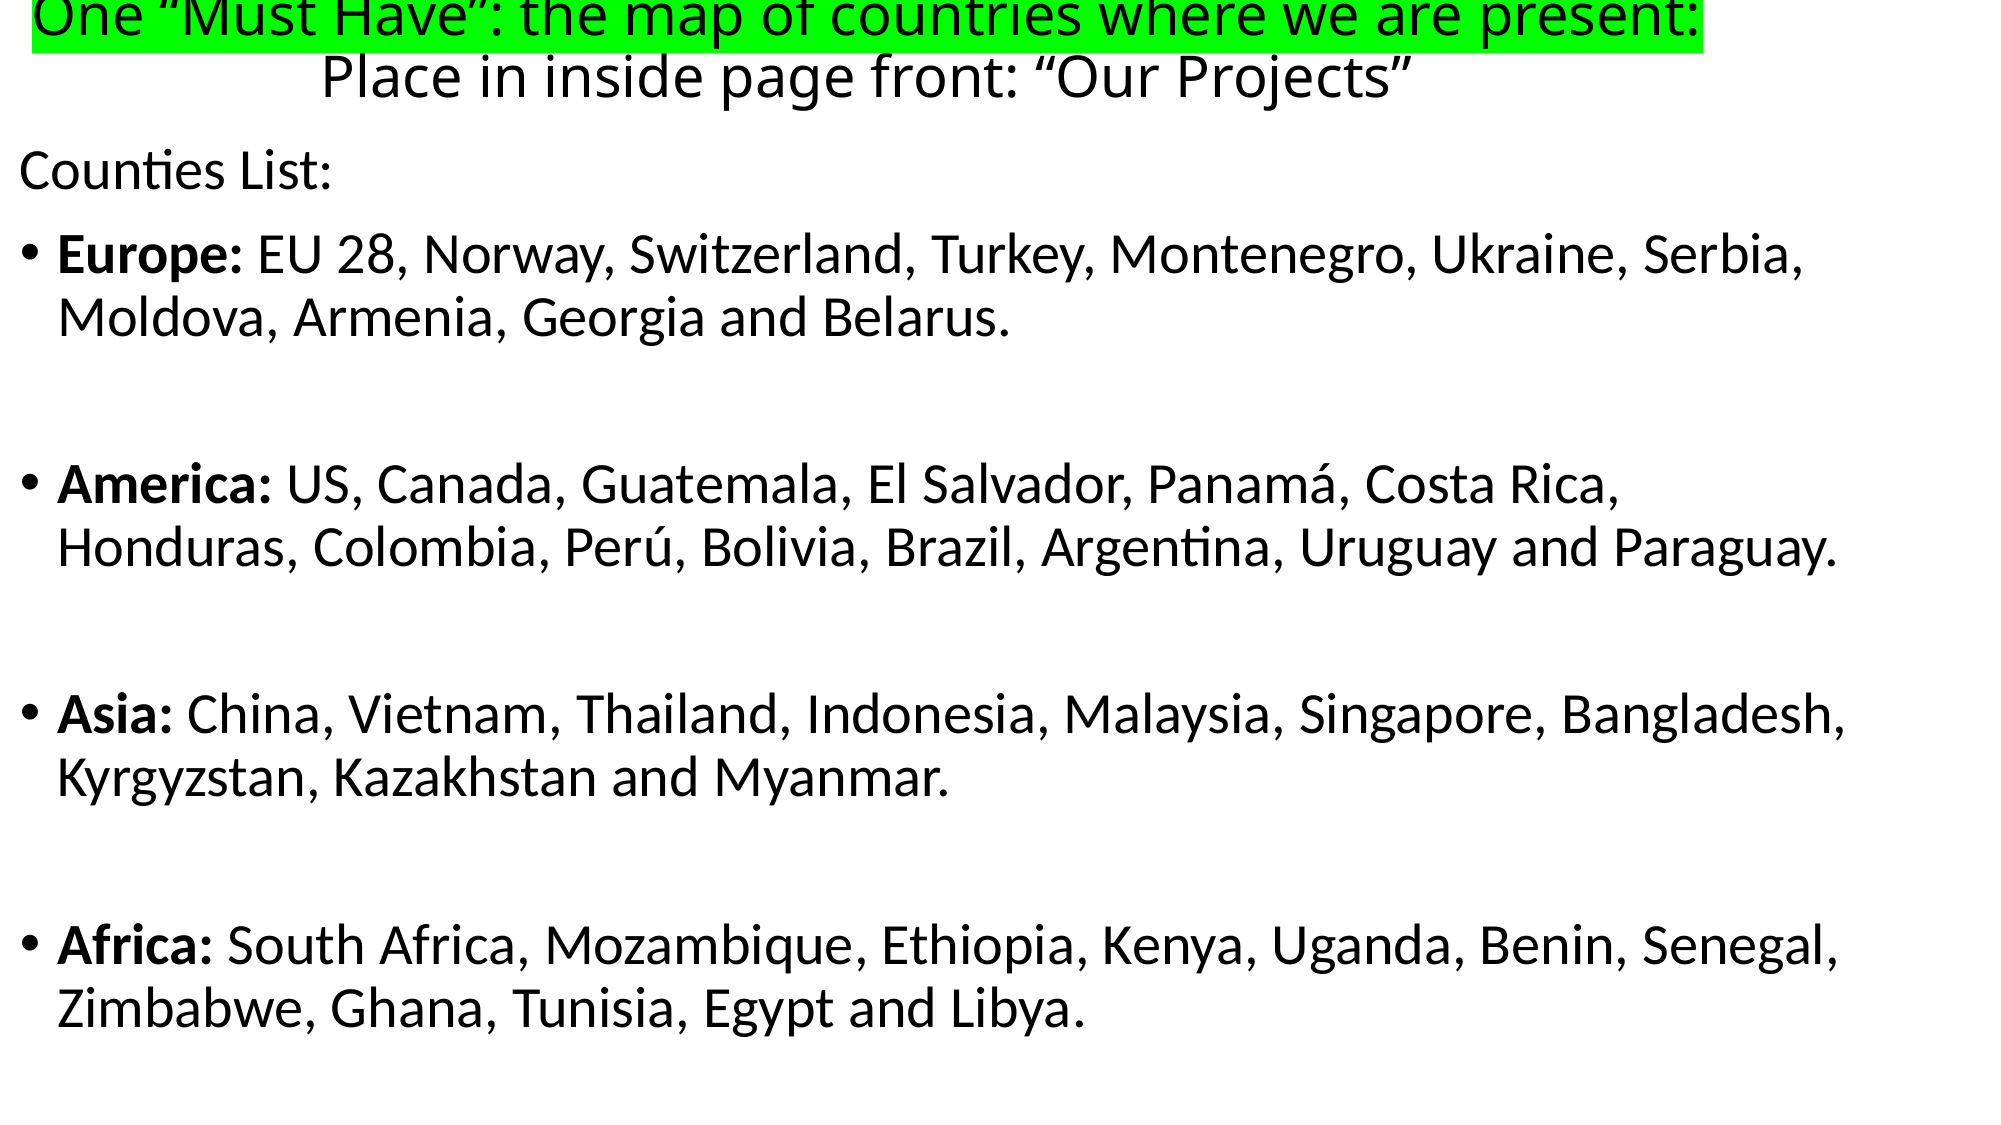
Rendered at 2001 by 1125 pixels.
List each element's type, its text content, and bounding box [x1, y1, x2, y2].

title One “Must Have”: the map of countries where we are present: Place in inside page front: “Our Projects” [4, 0, 1730, 130]
list Counties List: Europe: EU 28, Norway, Switzerland, Turkey, Montenegro, Ukraine, Serbia, Moldova, Armenia, Georgia and Belarus. America: US, Canada, Guatemala, El Salvador, Panamá, Costa Rica, Honduras, Colombia, Perú, Bolivia, Brazil, Argentina, Uruguay and Paraguay. Asia: China, Vietnam, Thailand, Indonesia, Malaysia, Singapore, Bangladesh, Kyrgyzstan, Kazakhstan and Myanmar. Africa: South Africa, Mozambique, Ethiopia, Kenya, Uganda, Benin, Senegal, Zimbabwe, Ghana, Tunisia, Egypt and Libya. [4, 132, 1876, 1066]
